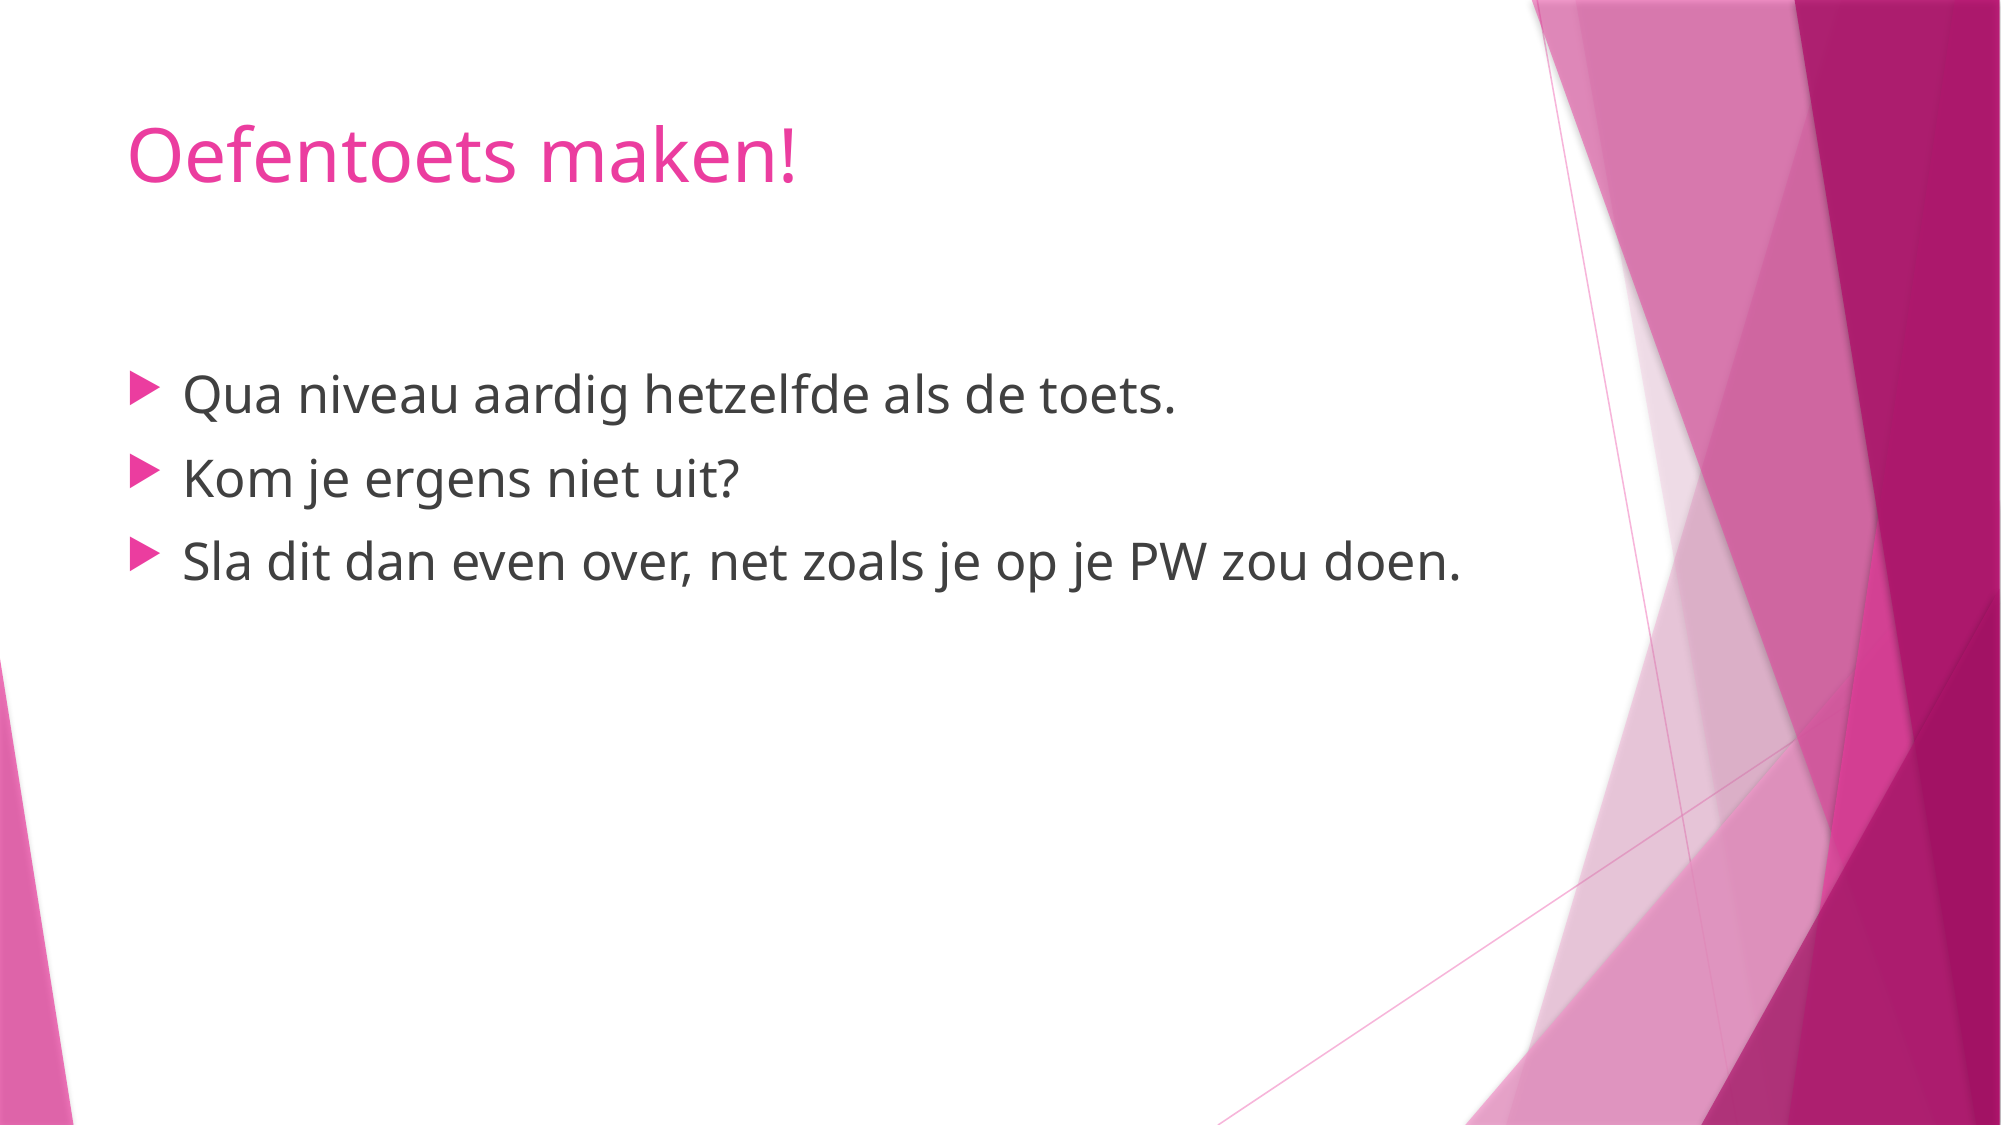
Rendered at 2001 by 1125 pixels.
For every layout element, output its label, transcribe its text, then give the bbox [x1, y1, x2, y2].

title Oefentoets maken! [111, 99, 1522, 317]
list Qua niveau aardig hetzelfde als de toets. Kom je ergens niet uit? Sla dit dan even over, net zoals je op je PW zou doen. [111, 354, 1522, 992]
